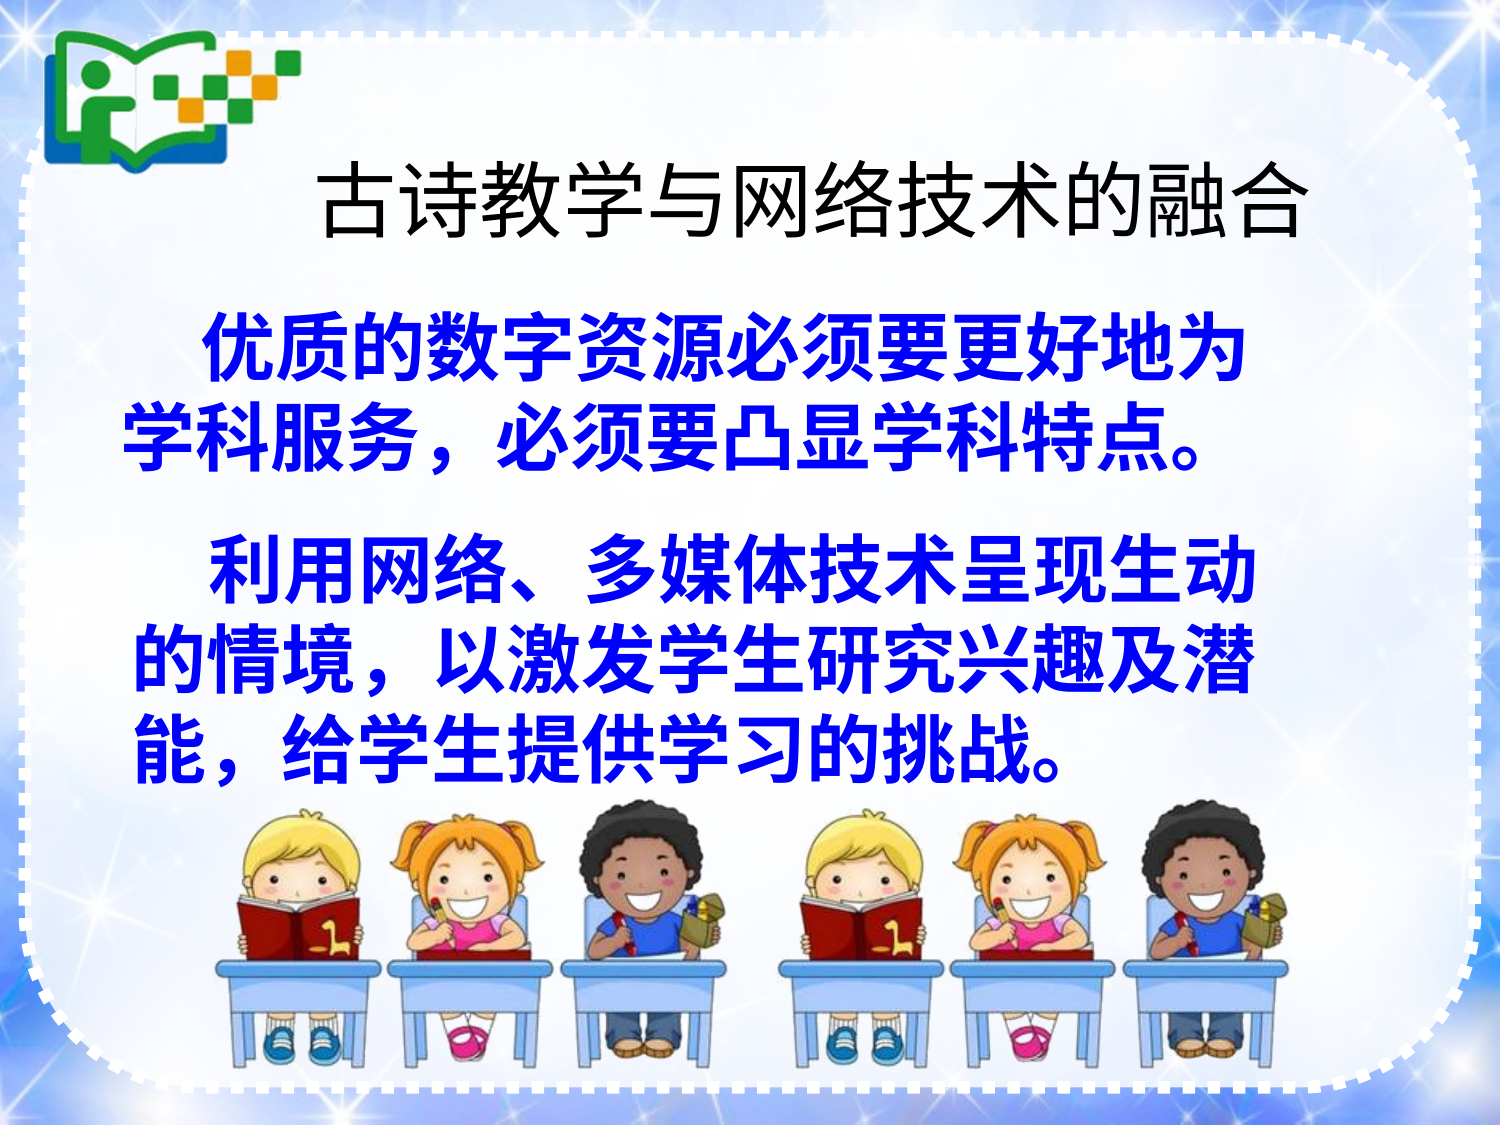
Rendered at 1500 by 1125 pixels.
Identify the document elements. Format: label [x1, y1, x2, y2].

picture [210, 757, 731, 1102]
text_box [0, 0, 1500, 1125]
picture [773, 757, 1294, 1102]
picture [34, 0, 305, 183]
